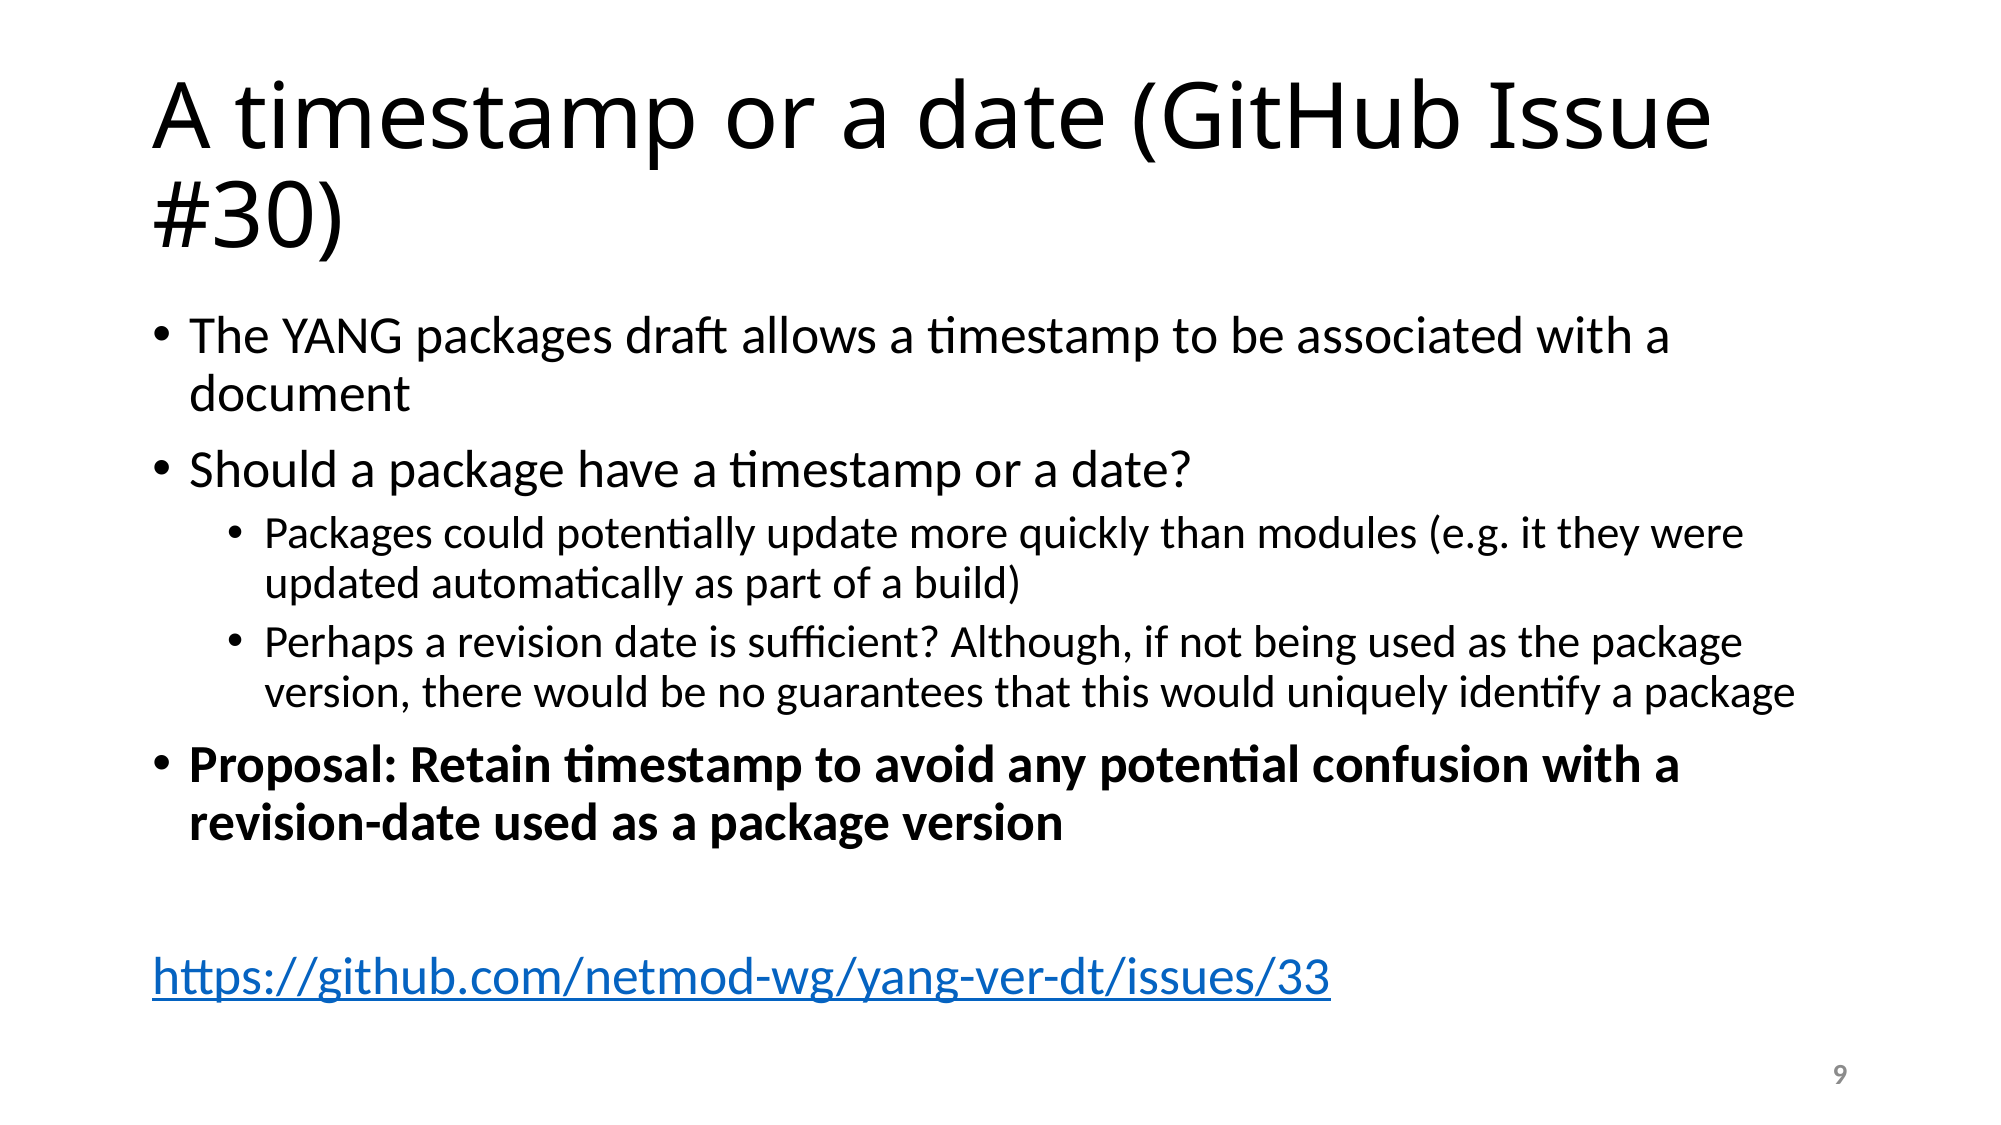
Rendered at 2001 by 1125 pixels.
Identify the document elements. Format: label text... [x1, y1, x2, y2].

list The YANG packages draft allows a timestamp to be associated with a document Should a package have a timestamp or a date? Packages could potentially update more quickly than modules (e.g. it they were updated automatically as part of a build) Perhaps a revision date is sufficient? Although, if not being used as the package version, there would be no guarantees that this would uniquely identify a package Proposal: Retain timestamp to avoid any potential confusion with a revision-date used as a package version https://github.com/netmod-wg/yang-ver-dt/issues/33 [137, 299, 1863, 1014]
slide_number 9 [1412, 1042, 1863, 1103]
title A timestamp or a date (GitHub Issue #30) [137, 59, 1863, 278]
